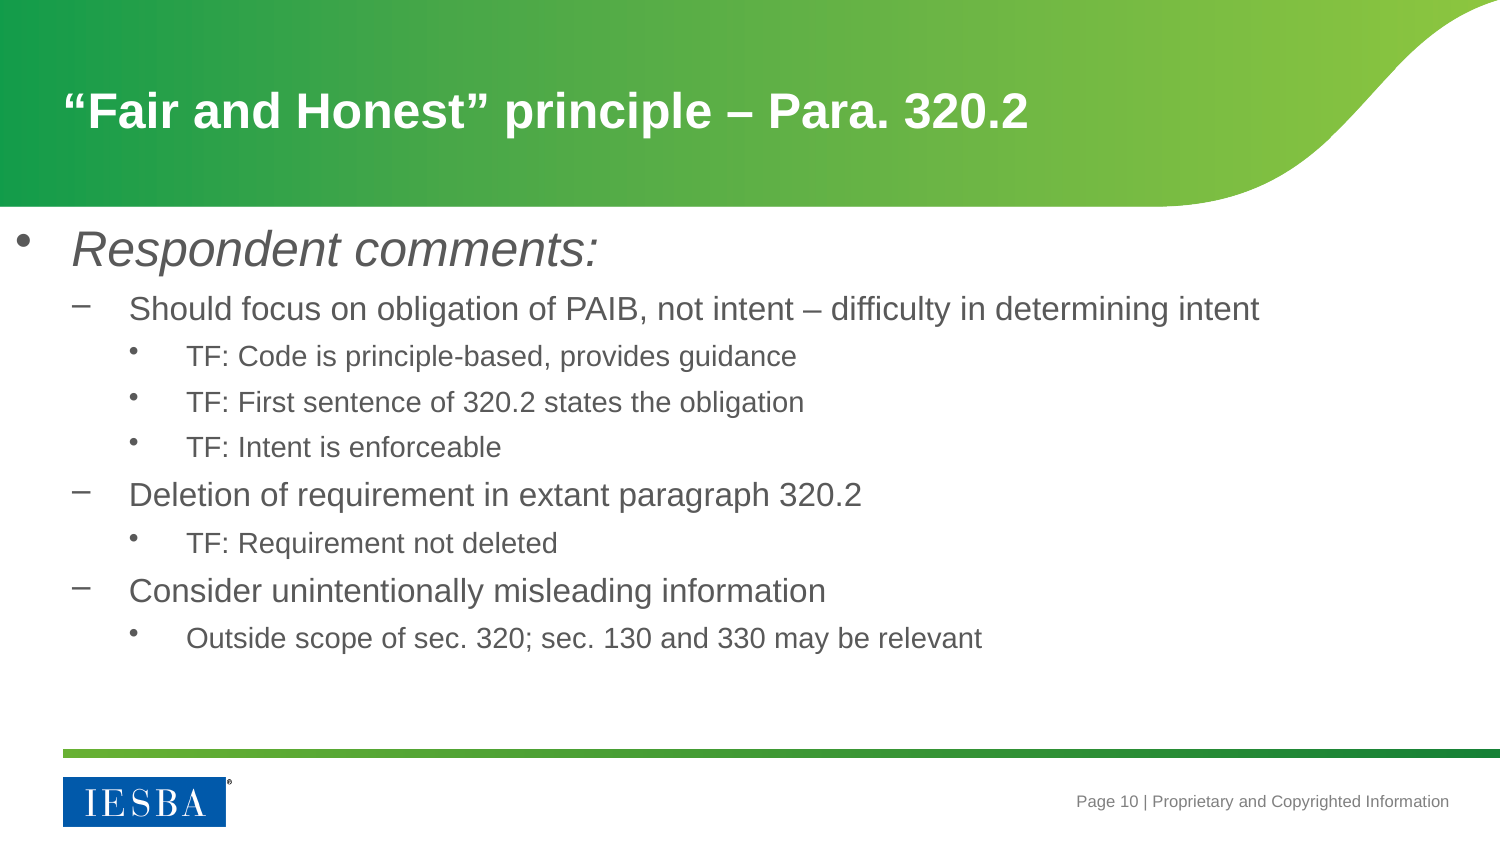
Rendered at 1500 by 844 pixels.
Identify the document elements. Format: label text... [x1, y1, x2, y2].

title “Fair and Honest” principle – Para. 320.2 [62, 75, 1300, 142]
list Respondent comments: Should focus on obligation of PAIB, not intent – difficulty in determining intent TF: Code is principle-based, provides guidance TF: First sentence of 320.2 states the obligation TF: Intent is enforceable Deletion of requirement in extant paragraph 320.2 TF: Requirement not deleted Consider unintentionally misleading information Outside scope of sec. 320; sec. 130 and 330 may be relevant [0, 209, 1500, 747]
picture [63, 777, 232, 827]
picture [0, 0, 1500, 207]
